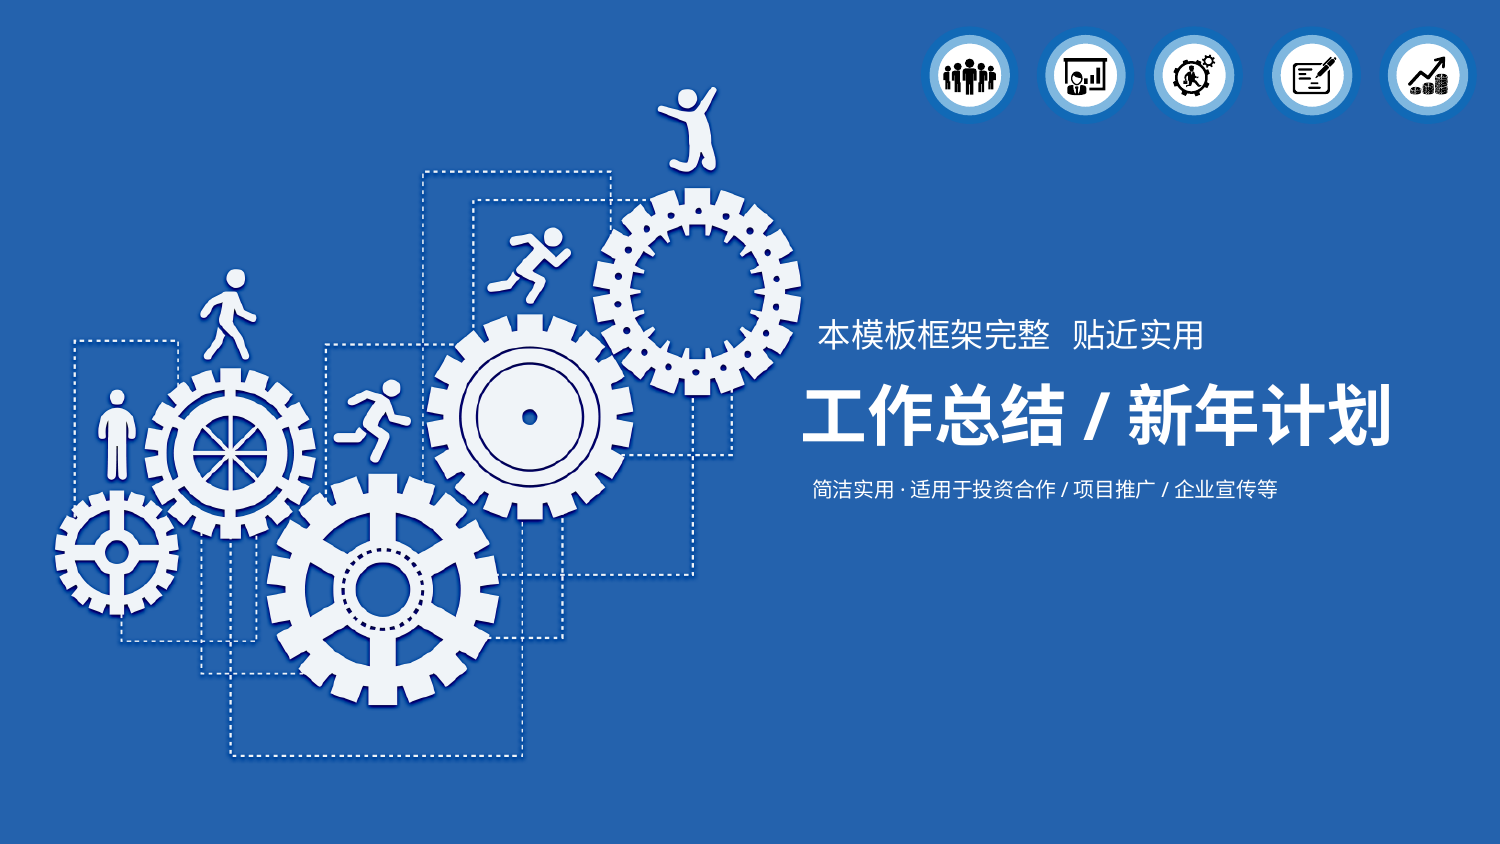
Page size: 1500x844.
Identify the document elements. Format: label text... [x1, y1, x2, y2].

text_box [1045, 34, 1126, 116]
picture [0, 0, 1500, 844]
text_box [929, 34, 1011, 116]
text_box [1153, 34, 1235, 116]
text_box 简洁实用·适用于投资合作/项目推广/企业宣传等 [797, 445, 1500, 578]
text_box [1271, 34, 1353, 116]
text_box 工作总结/新年计划 [785, 256, 1500, 462]
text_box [1387, 34, 1469, 116]
text_box 本模板框架完整 贴近实用 [802, 268, 1333, 400]
